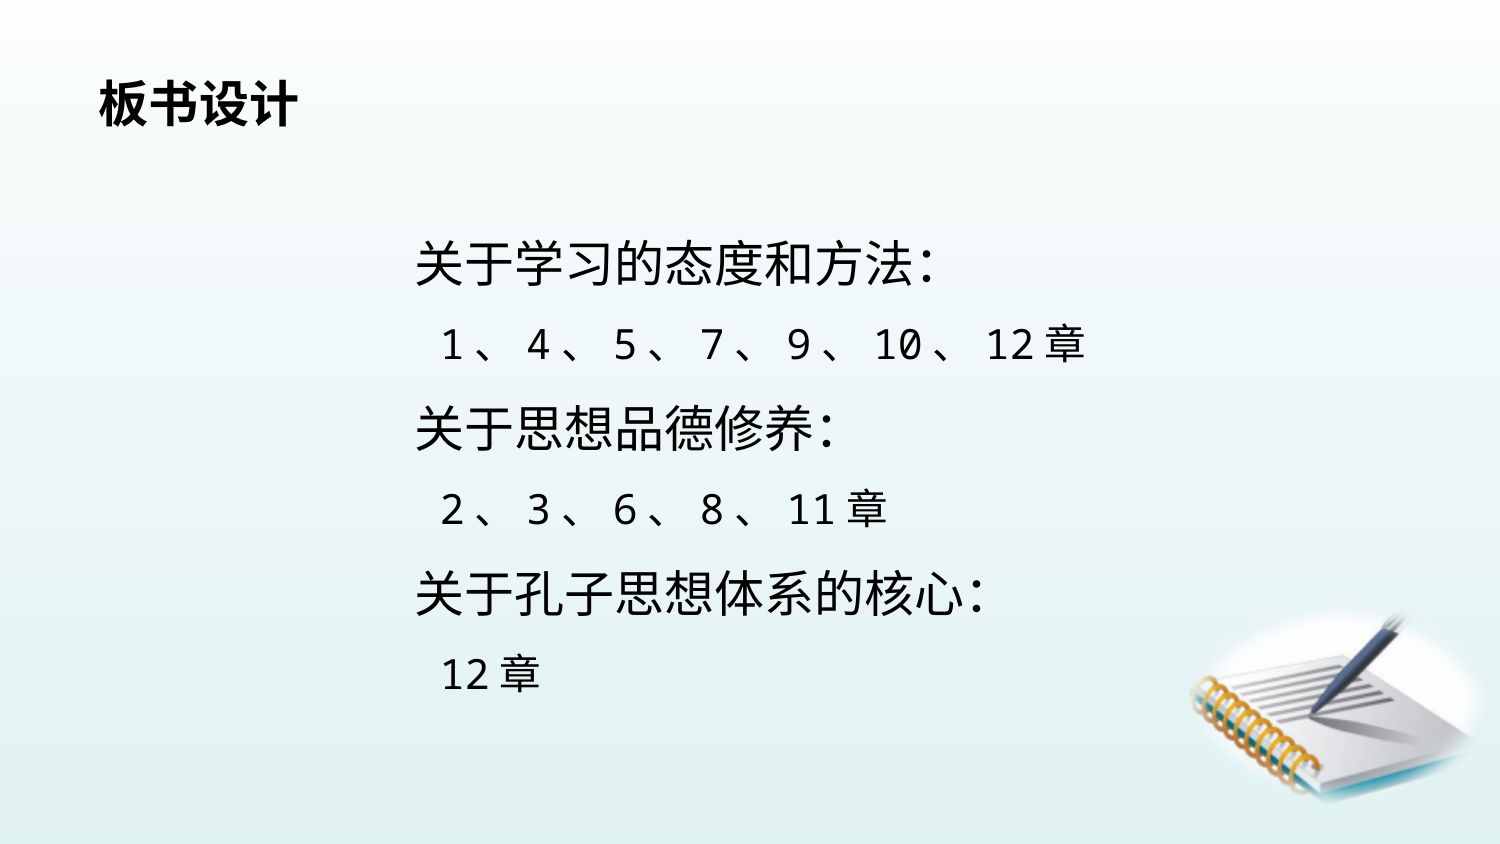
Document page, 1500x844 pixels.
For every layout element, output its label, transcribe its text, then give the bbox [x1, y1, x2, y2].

text_box 板书设计 [84, 71, 335, 134]
picture [1178, 595, 1500, 810]
text_box 关于学习的态度和方法： 1、4、5、7、9、10、12章 关于思想品德修养： 2、3、6、8、11章 关于孔子思想体系的核心： 12章 [399, 195, 1155, 705]
